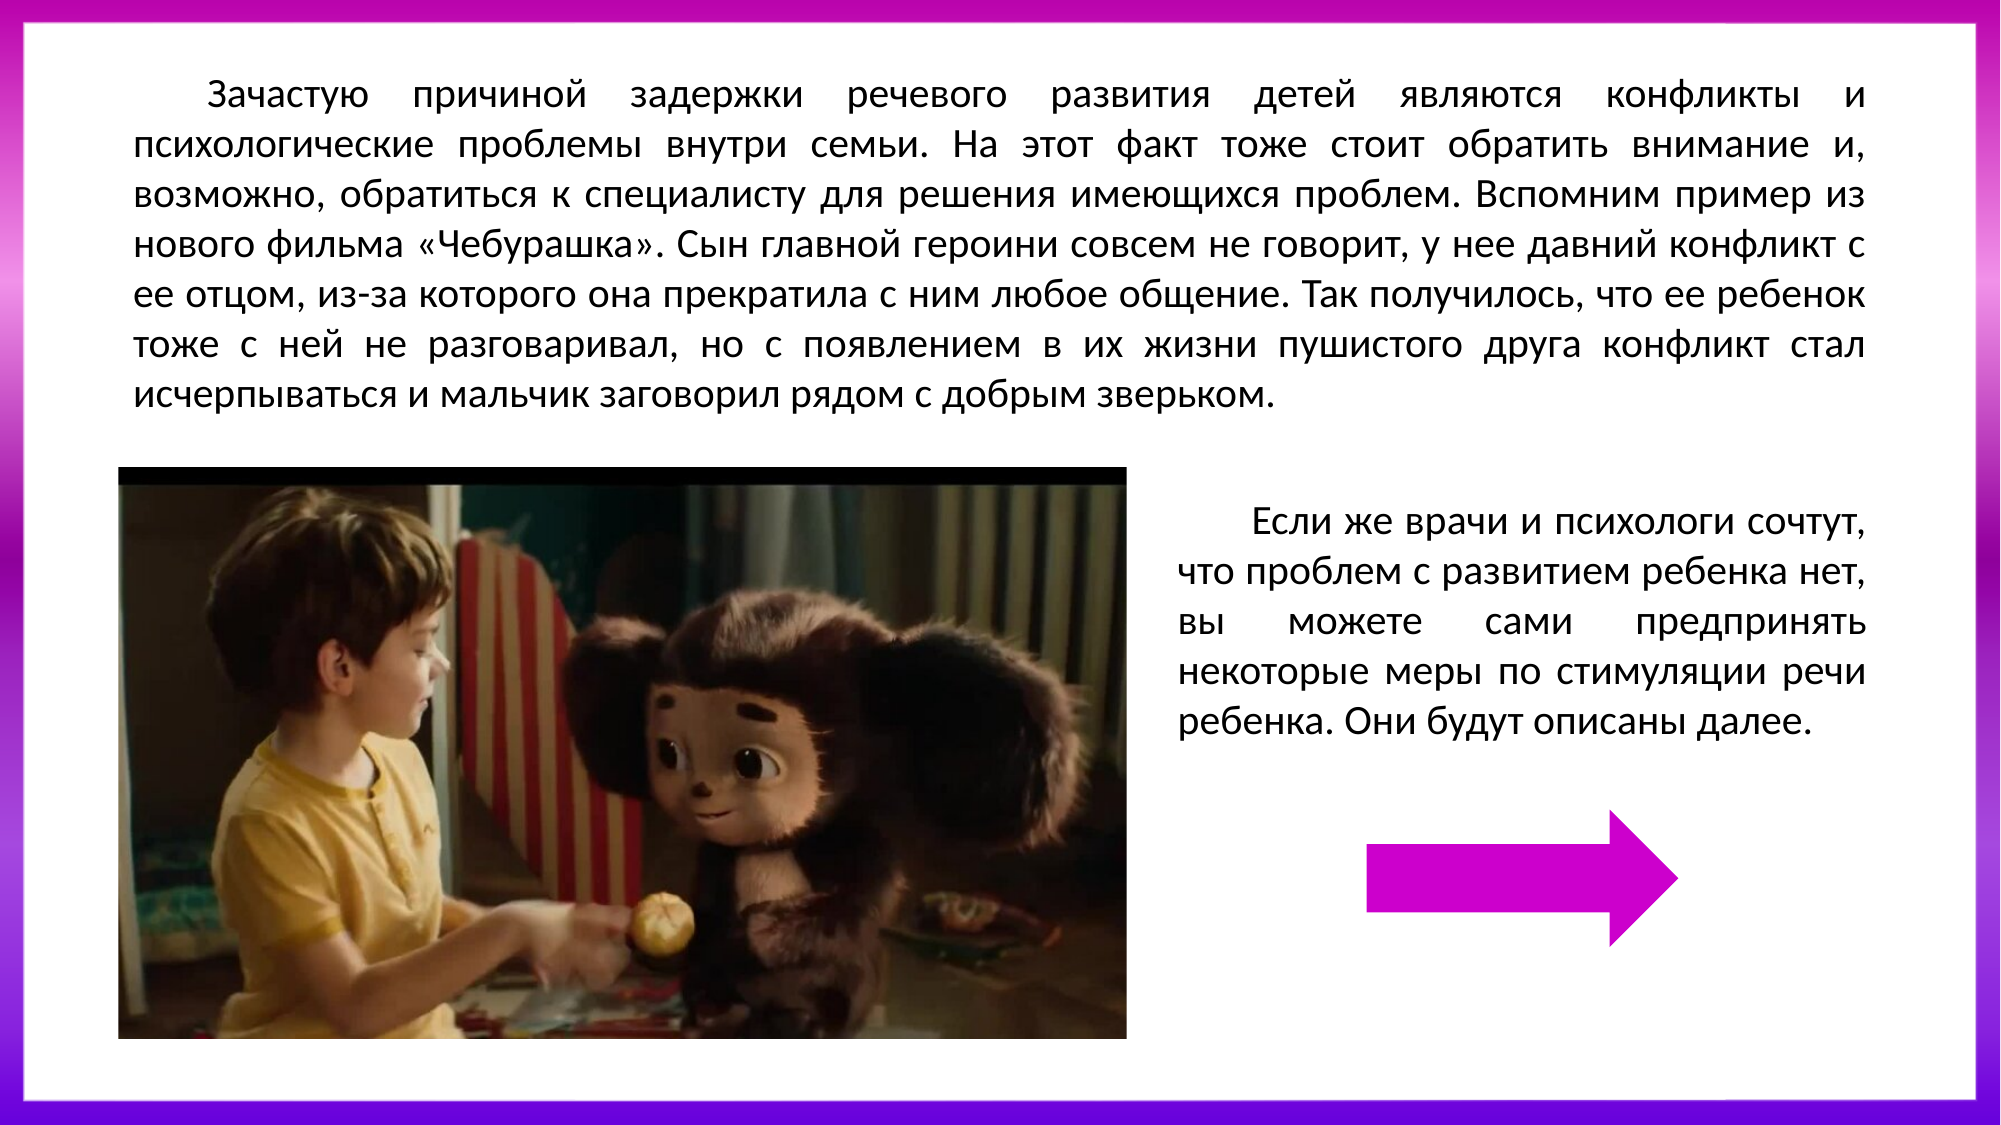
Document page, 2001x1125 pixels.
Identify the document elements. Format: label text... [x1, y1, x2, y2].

picture [0, 0, 2001, 1125]
text_box Зачастую причиной задержки речевого развития детей являются конфликты и психологические проблемы внутри семьи. На этот факт тоже стоит обратить внимание и, возможно, обратиться к специалисту для решения имеющихся проблем. Вспомним пример из нового фильма «Чебурашка». Сын главной героини совсем не говорит, у нее давний конфликт с ее отцом, из-за которого она прекратила с ним любое общение. Так получилось, что ее ребенок тоже с ней не разговаривал, но с появлением в их жизни пушистого друга конфликт стал исчерпываться и мальчик заговорил рядом с добрым зверьком. [118, 58, 1882, 424]
text_box [1366, 809, 1679, 948]
text_box Если же врачи и психологи сочтут, что проблем с развитием ребенка нет, вы можете сами предпринять некоторые меры по стимуляции речи ребенка. Они будут описаны далее. [1163, 485, 1882, 751]
